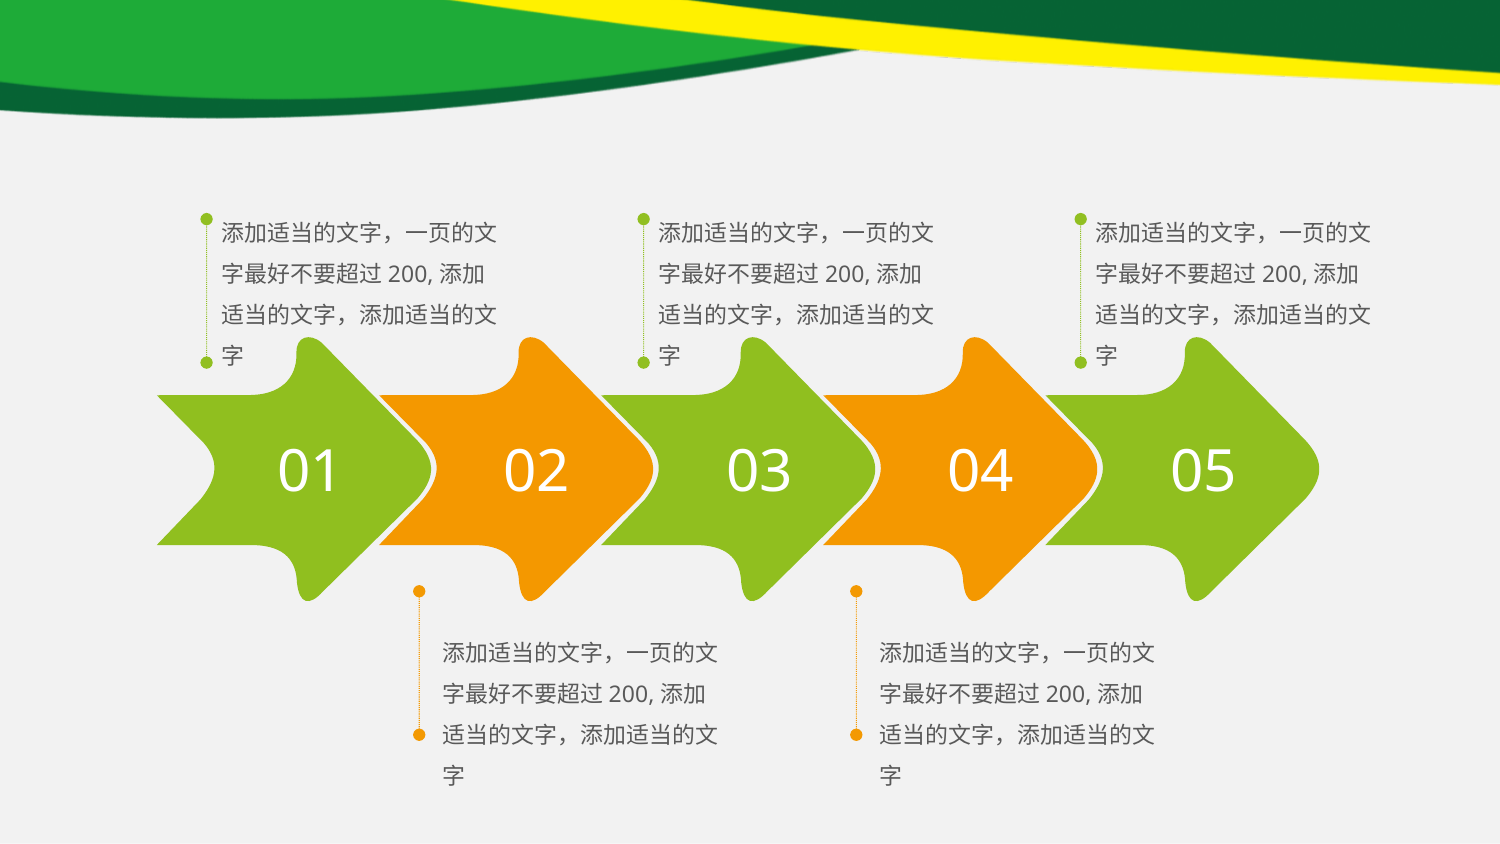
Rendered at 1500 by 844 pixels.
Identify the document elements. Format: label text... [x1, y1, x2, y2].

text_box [876, 336, 1098, 602]
text_box 添加适当的文字，一页的文字最好不要超过200,添加适当的文字，添加适当的文字 [643, 197, 955, 335]
text_box 添加适当的文字，一页的文字最好不要超过200,添加适当的文字，添加适当的文字 [427, 617, 739, 797]
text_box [654, 336, 876, 602]
text_box 添加适当的文字，一页的文字最好不要超过200,添加适当的文字，添加适当的文字 [1080, 197, 1392, 377]
text_box 添加适当的文字，一页的文字最好不要超过200,添加适当的文字，添加适当的文字 [206, 197, 518, 335]
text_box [156, 336, 432, 602]
text_box 添加适当的文字，一页的文字最好不要超过200,添加适当的文字，添加适当的文字 [864, 617, 1176, 797]
picture [0, 0, 1500, 119]
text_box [432, 336, 654, 602]
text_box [1098, 336, 1320, 602]
